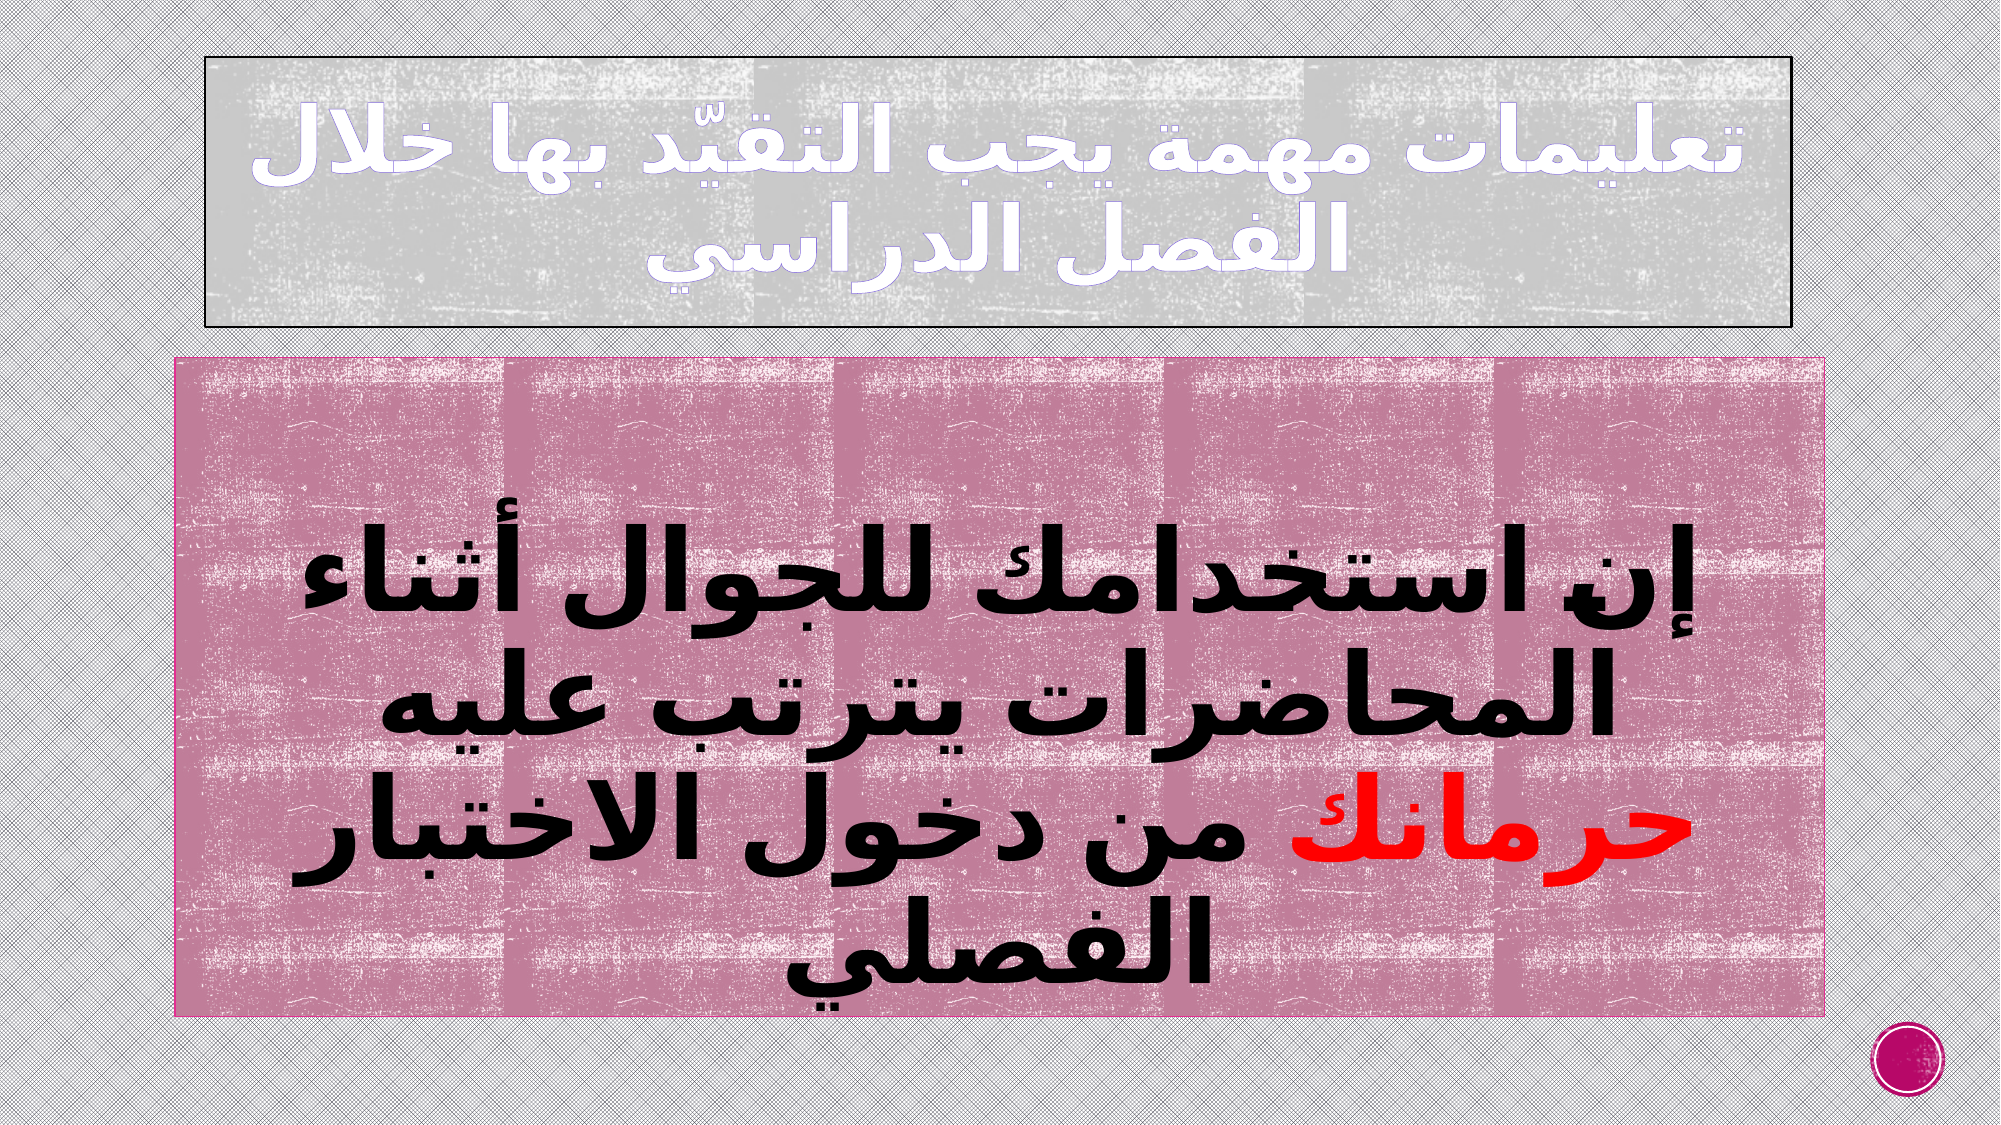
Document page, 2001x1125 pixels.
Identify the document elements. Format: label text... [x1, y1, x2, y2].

list إن استخدامك للجوال أثناء المحاضرات يترتب عليه حرمانك من دخول الاختبار الفصلي [174, 357, 1825, 1017]
title تعليمات مهمة يجب التقيّد بها خلال الفصل الدراسي [204, 56, 1793, 328]
